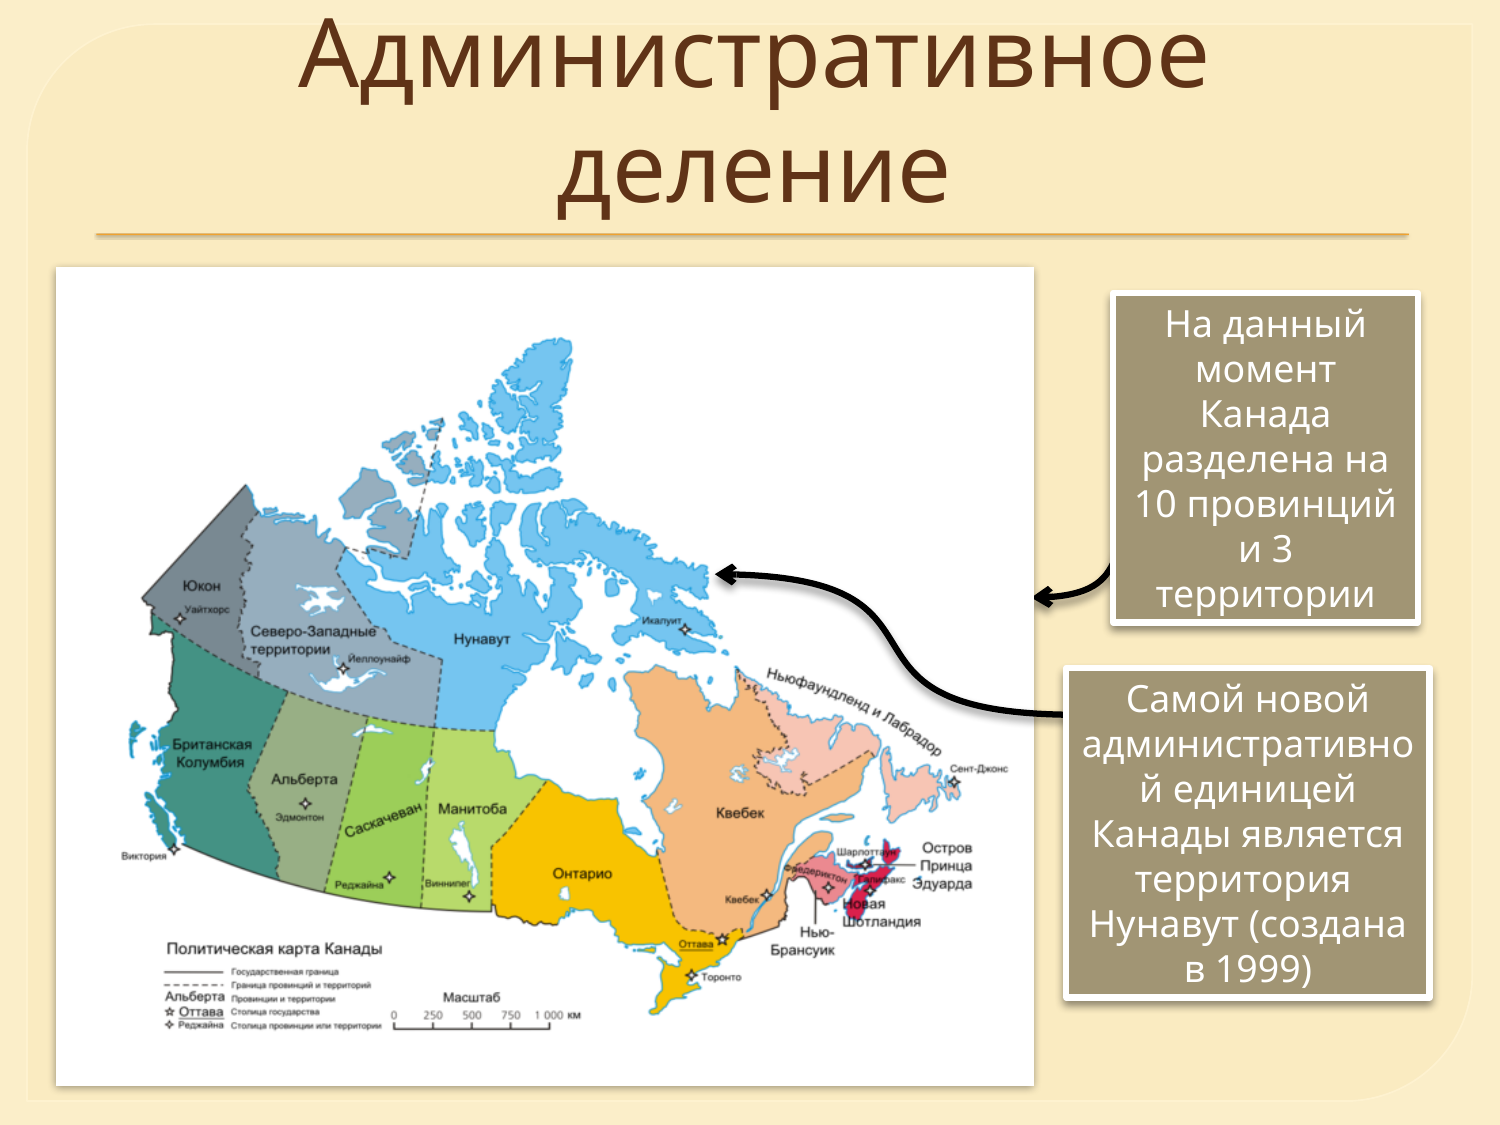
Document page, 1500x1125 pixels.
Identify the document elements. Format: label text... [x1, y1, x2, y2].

title Административное деление [75, 41, 1425, 230]
text_box На данный момент Канада разделена на 10 провинций и 3 территории [1110, 290, 1421, 626]
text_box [1031, 515, 1208, 598]
text_box Самой новой административной единицей Канады является территория Нунавут (создана в 1999) [1063, 665, 1433, 1001]
picture [70, 280, 1020, 1072]
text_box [714, 573, 1079, 716]
